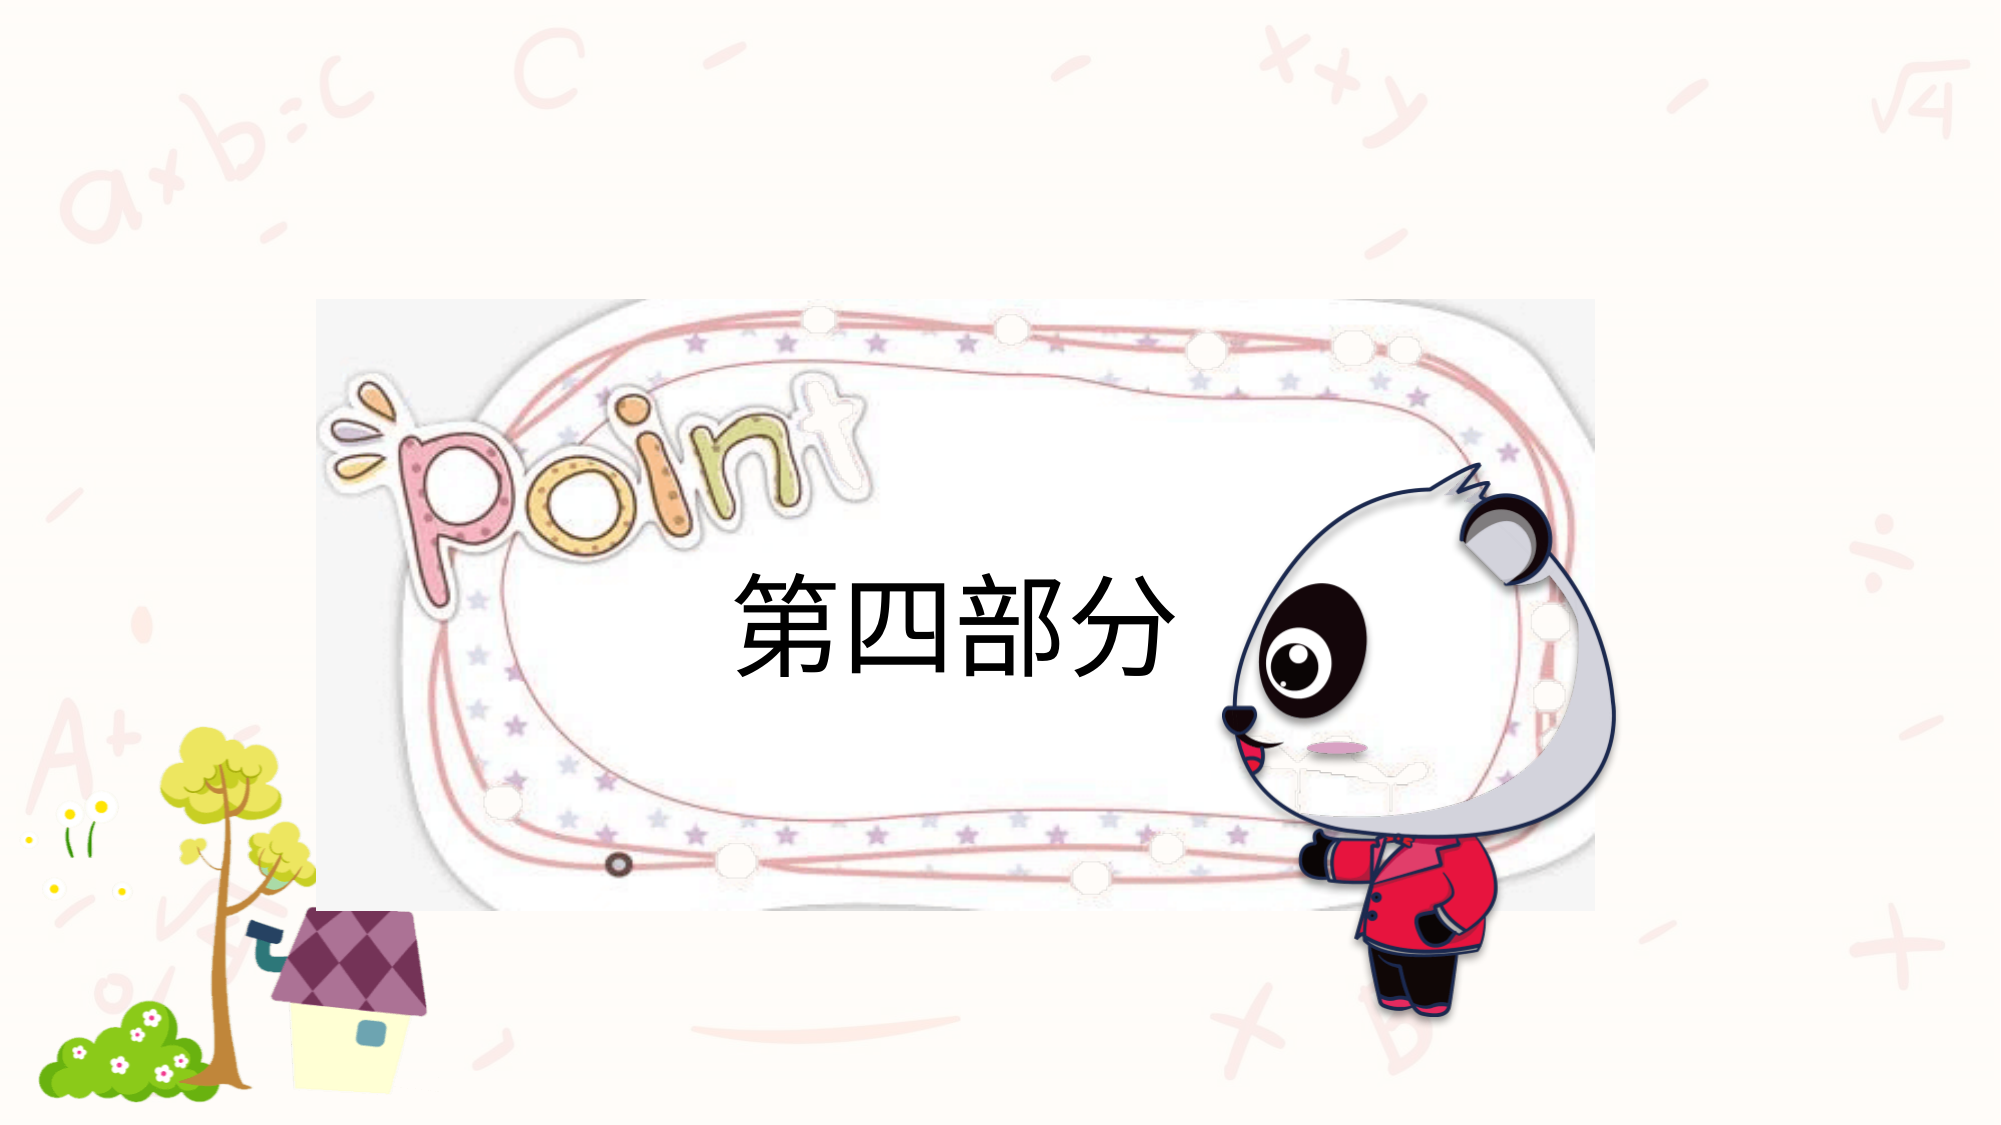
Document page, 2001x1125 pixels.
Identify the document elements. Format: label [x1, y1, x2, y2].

text_box [315, 299, 1638, 1017]
picture [0, 707, 439, 1125]
